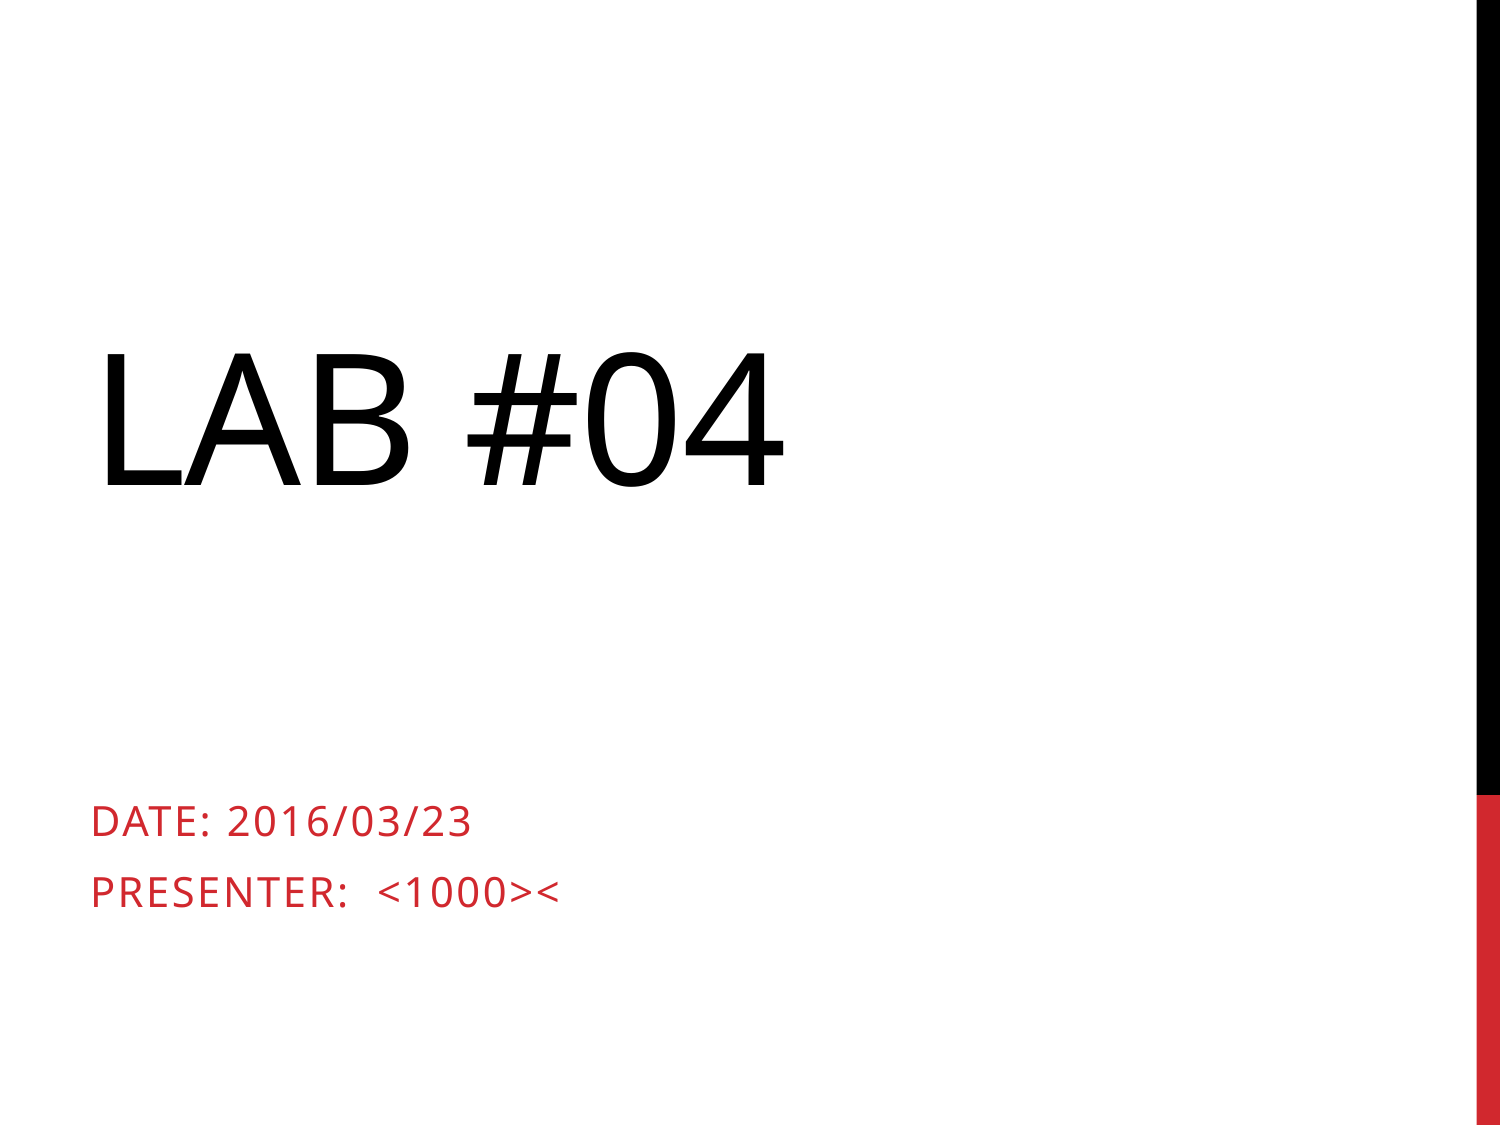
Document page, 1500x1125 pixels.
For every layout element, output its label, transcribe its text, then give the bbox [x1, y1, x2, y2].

title Lab #04 [75, 37, 1350, 788]
subtitle Date: 2016/03/23 Presenter: <1000>< [75, 787, 1200, 938]
